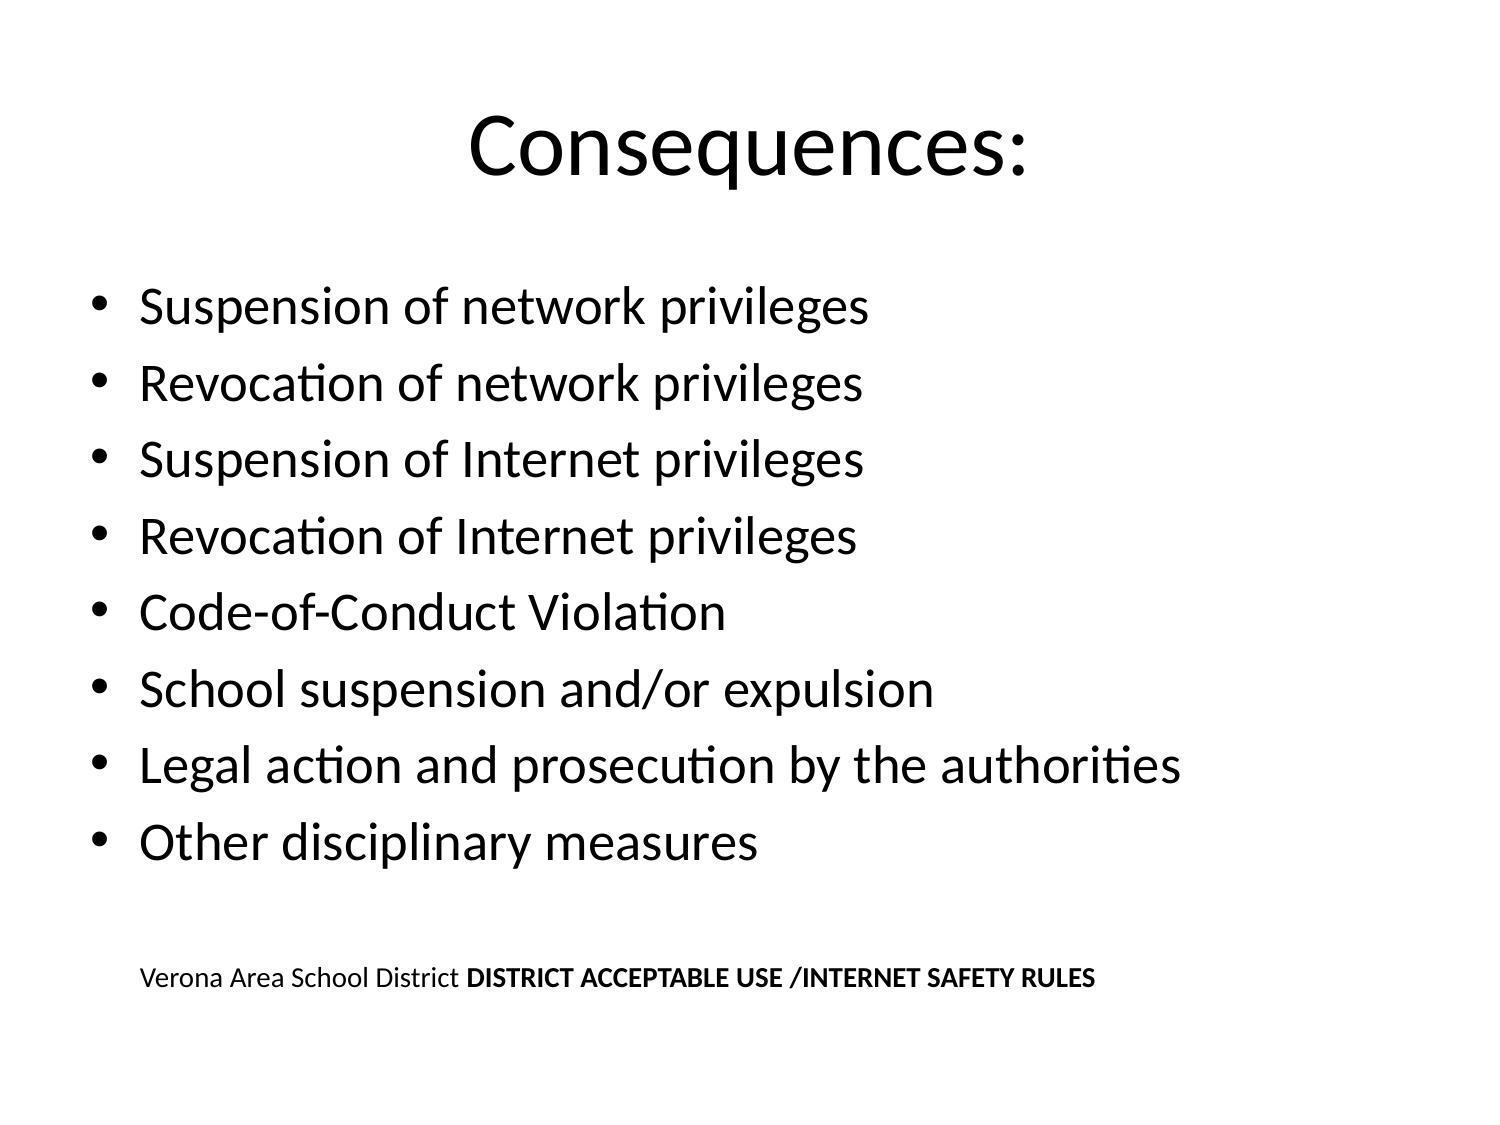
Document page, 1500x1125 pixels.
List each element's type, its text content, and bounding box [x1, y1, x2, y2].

list Suspension of network privileges Revocation of network privileges Suspension of Internet privileges Revocation of Internet privileges Code-of-Conduct Violation School suspension and/or expulsion Legal action and prosecution by the authorities Other disciplinary measures Verona Area School District DISTRICT ACCEPTABLE USE /INTERNET SAFETY RULES [75, 262, 1425, 1005]
title Consequences: [75, 45, 1425, 233]
